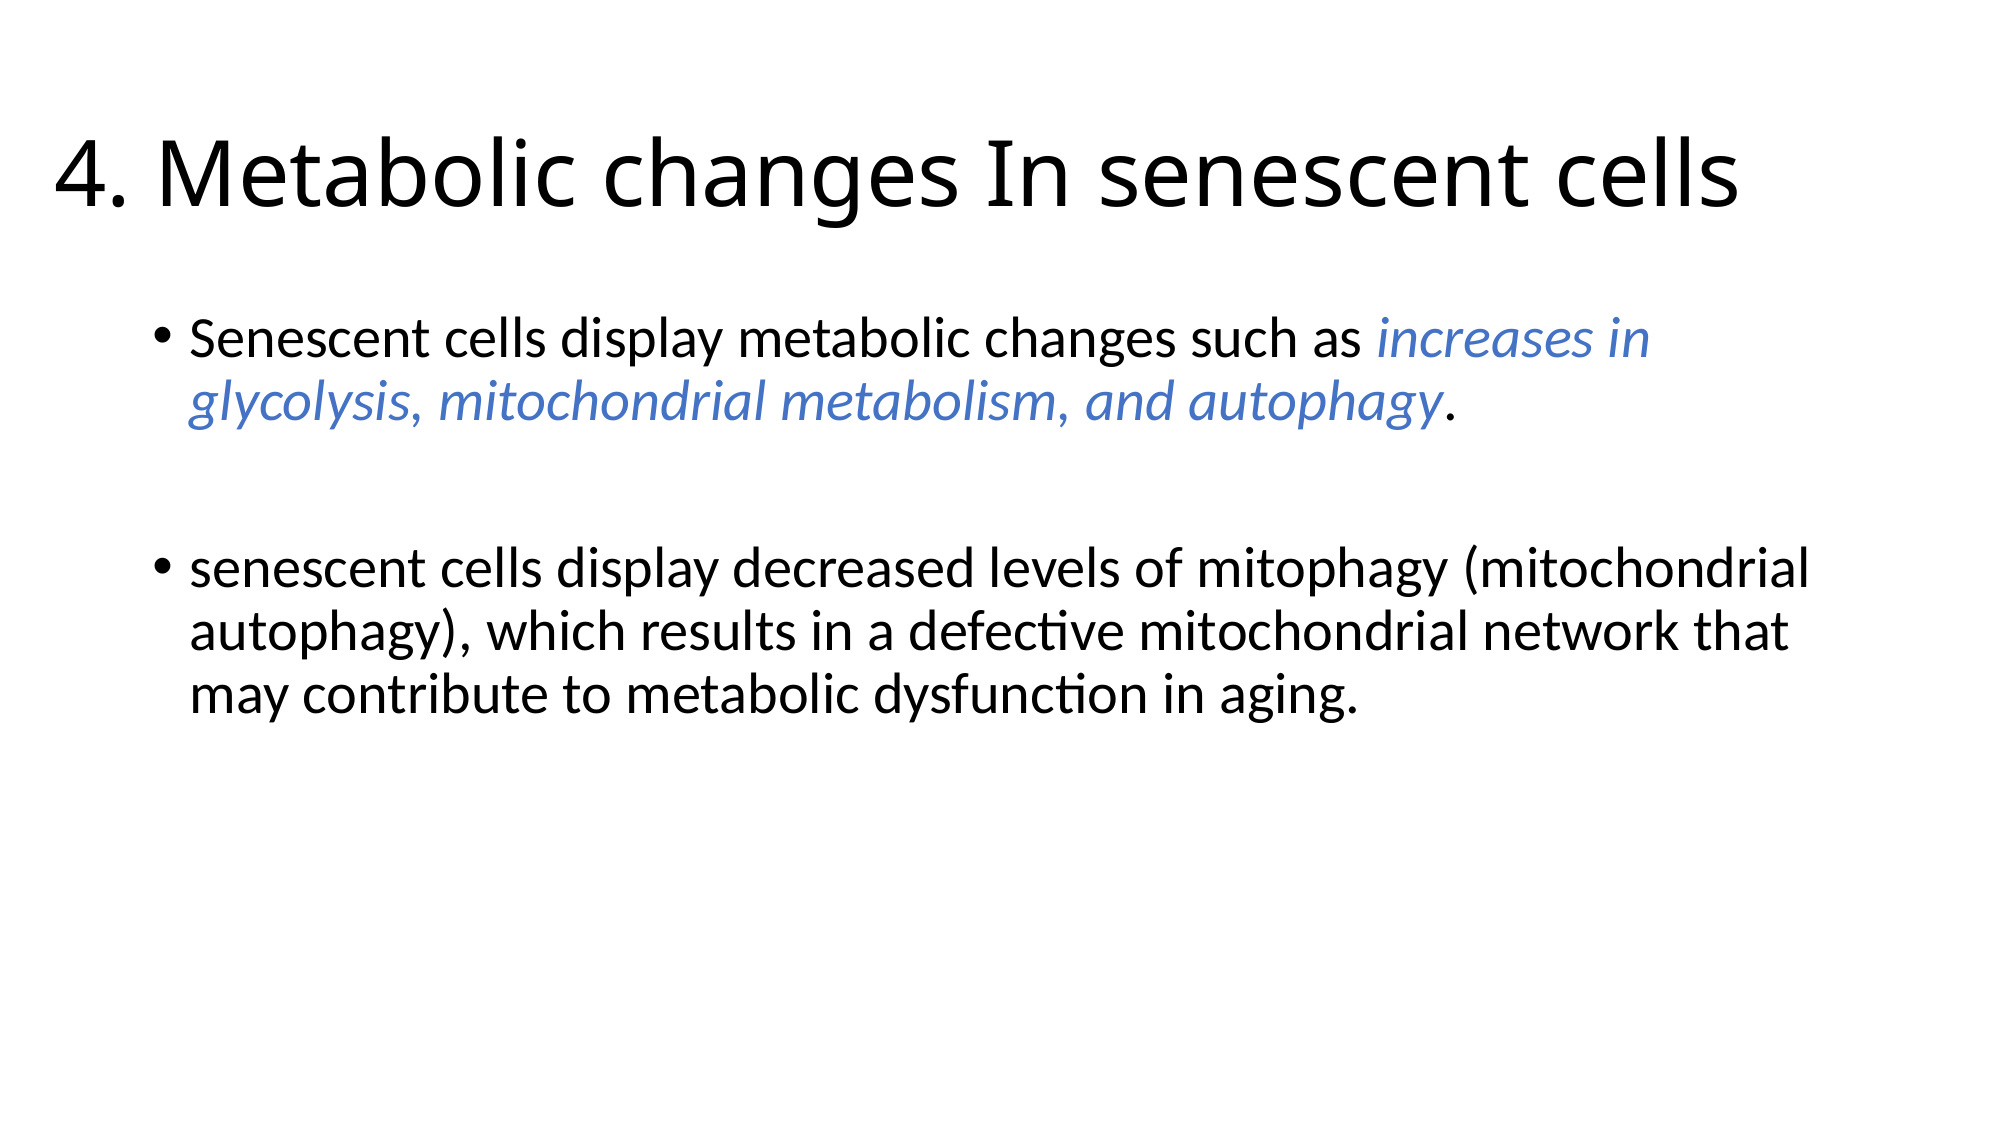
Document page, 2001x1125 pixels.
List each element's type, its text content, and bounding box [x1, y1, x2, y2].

title 4. Metabolic changes In senescent cells [39, 76, 1863, 278]
list Senescent cells display metabolic changes such as increases in glycolysis, mitochondrial metabolism, and autophagy. senescent cells display decreased levels of mitophagy (mitochondrial autophagy), which results in a defective mitochondrial network that may contribute to metabolic dysfunction in aging. [137, 299, 1863, 1014]
